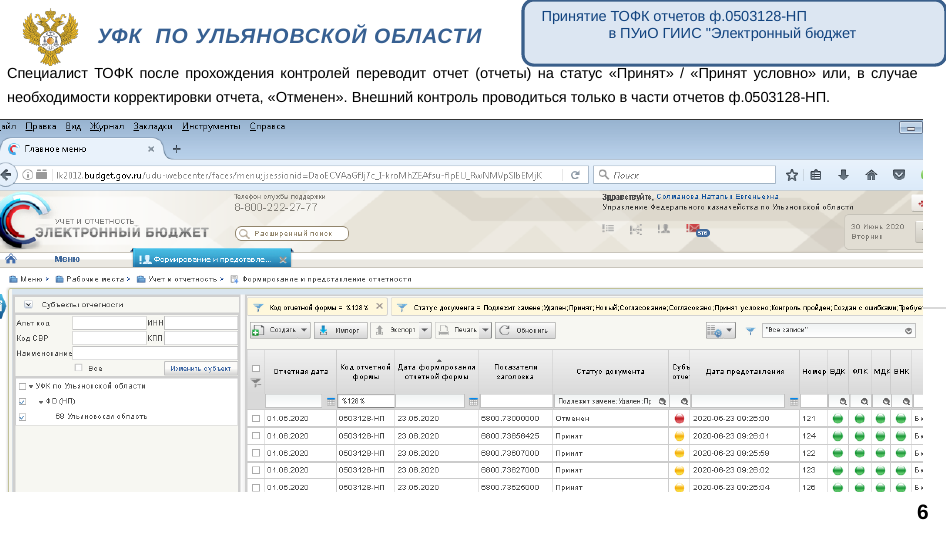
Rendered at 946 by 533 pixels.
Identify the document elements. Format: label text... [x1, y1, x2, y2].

text_box Уфк по ульяновской области [82, 15, 520, 55]
table_header Специалист ТОФК после прохождения контролей переводит отчет (отчеты) на статус «Принят» / «Принят условно» или, в случае необходимости корректировки отчета, «Отменен». Внешний контроль проводиться только в части отчетов ф.0503128-НП. [0, 54, 925, 103]
text_box Принятие ТОФК отчетов ф.0503128-НП в ПУиО ГИИС "Электронный бюджет [520, 0, 946, 68]
picture [0, 103, 924, 492]
text_box 6 [870, 491, 944, 531]
text_box [22, 8, 79, 66]
